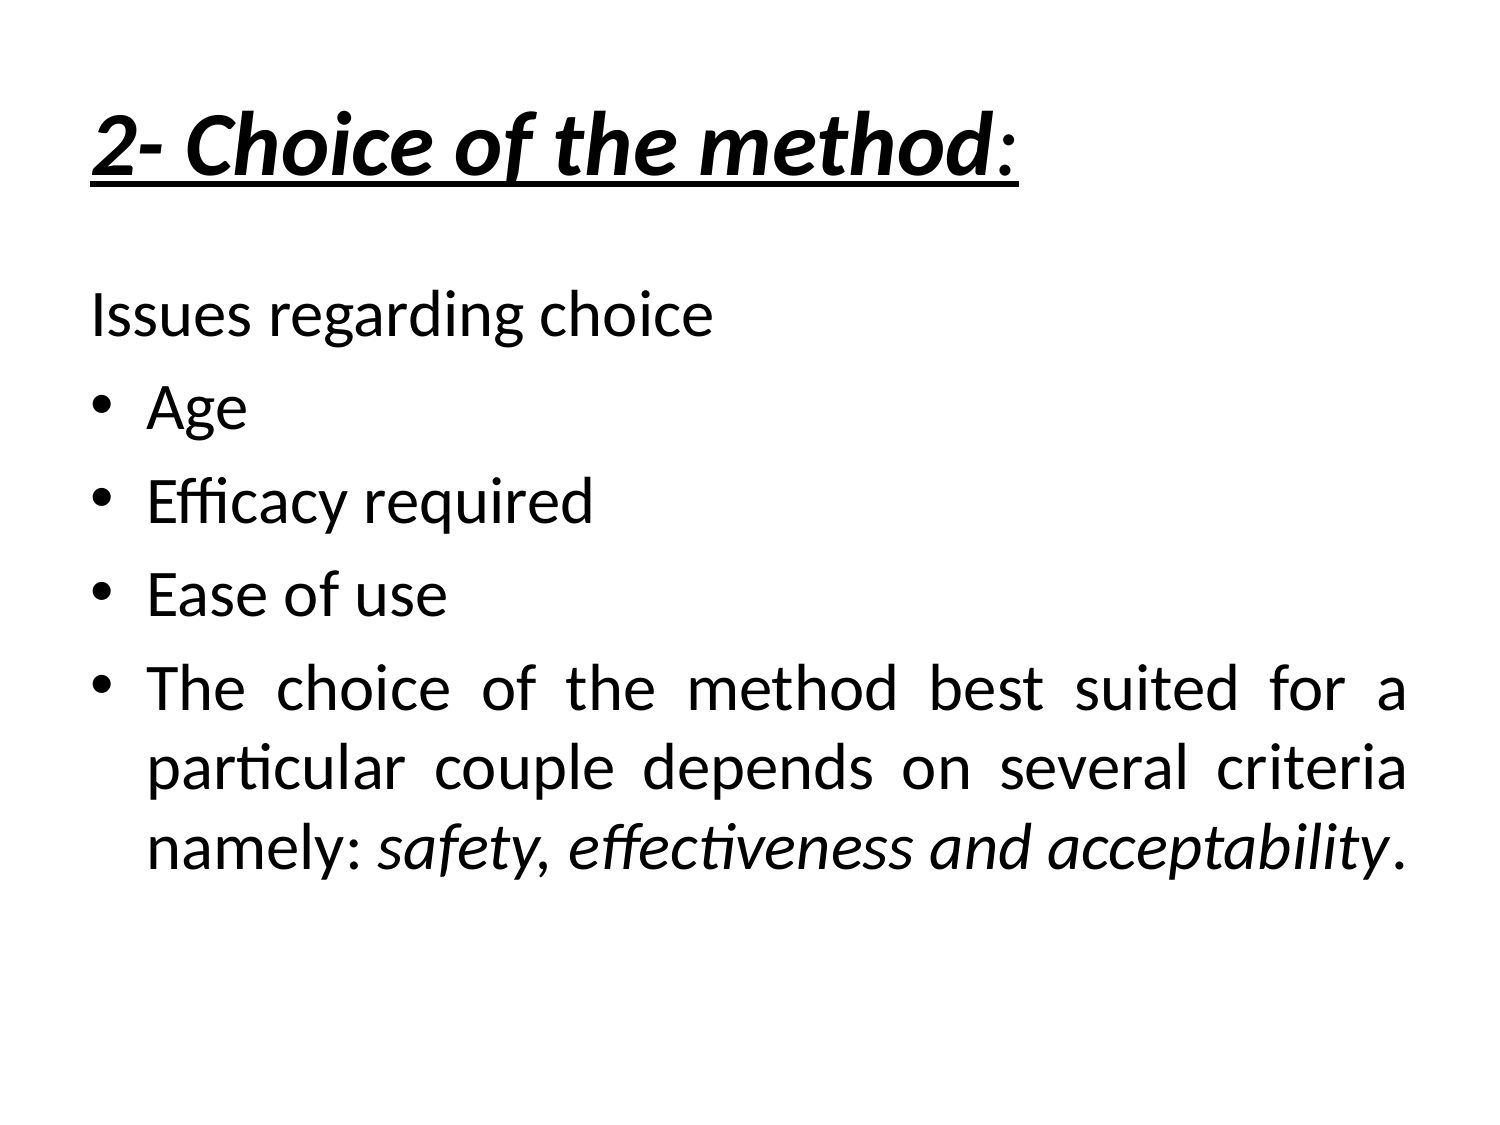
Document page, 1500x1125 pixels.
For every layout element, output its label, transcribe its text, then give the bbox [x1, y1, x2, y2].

title 2- Choice of the method: [75, 45, 1425, 233]
list Issues regarding choice Age Efficacy required Ease of use The choice of the method best suited for a particular couple depends on several criteria namely: safety, effectiveness and acceptability. [75, 262, 1425, 1100]
